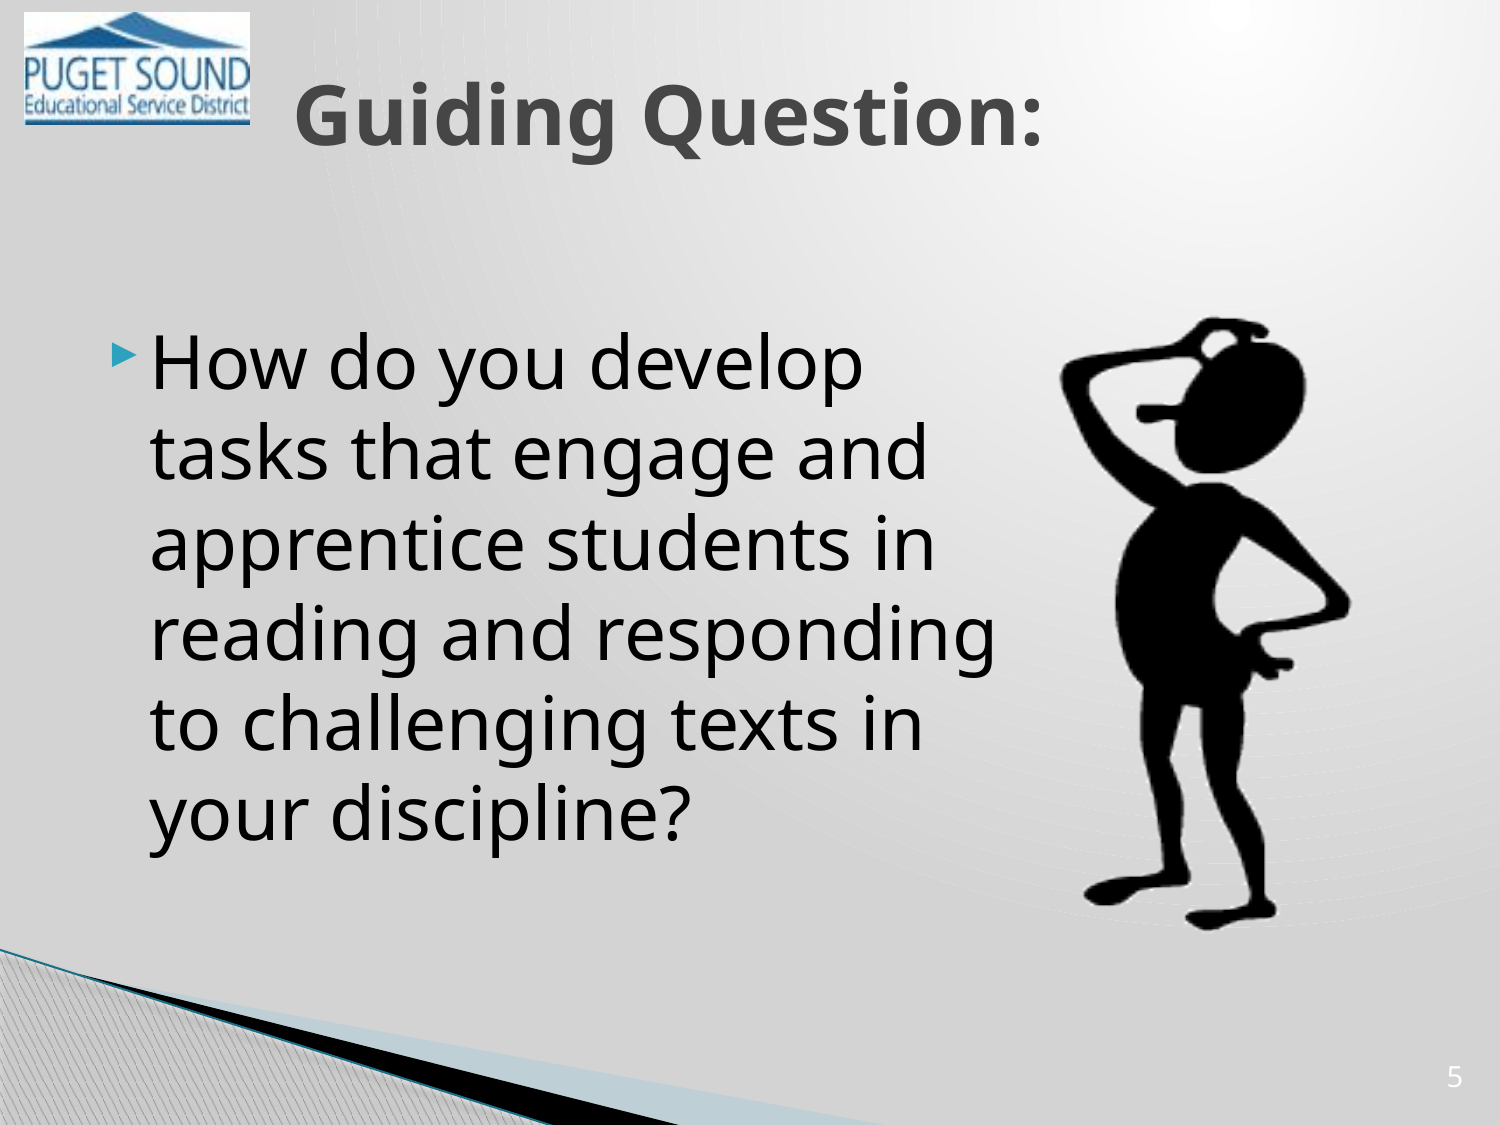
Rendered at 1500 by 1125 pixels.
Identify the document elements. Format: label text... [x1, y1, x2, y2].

picture [1053, 295, 1362, 949]
title Guiding Question: [278, 37, 1425, 188]
list How do you develop tasks that engage and apprentice students in reading and responding to challenging texts in your discipline? [75, 209, 1030, 1050]
slide_number 5 [1418, 1051, 1479, 1112]
picture [24, 12, 250, 125]
